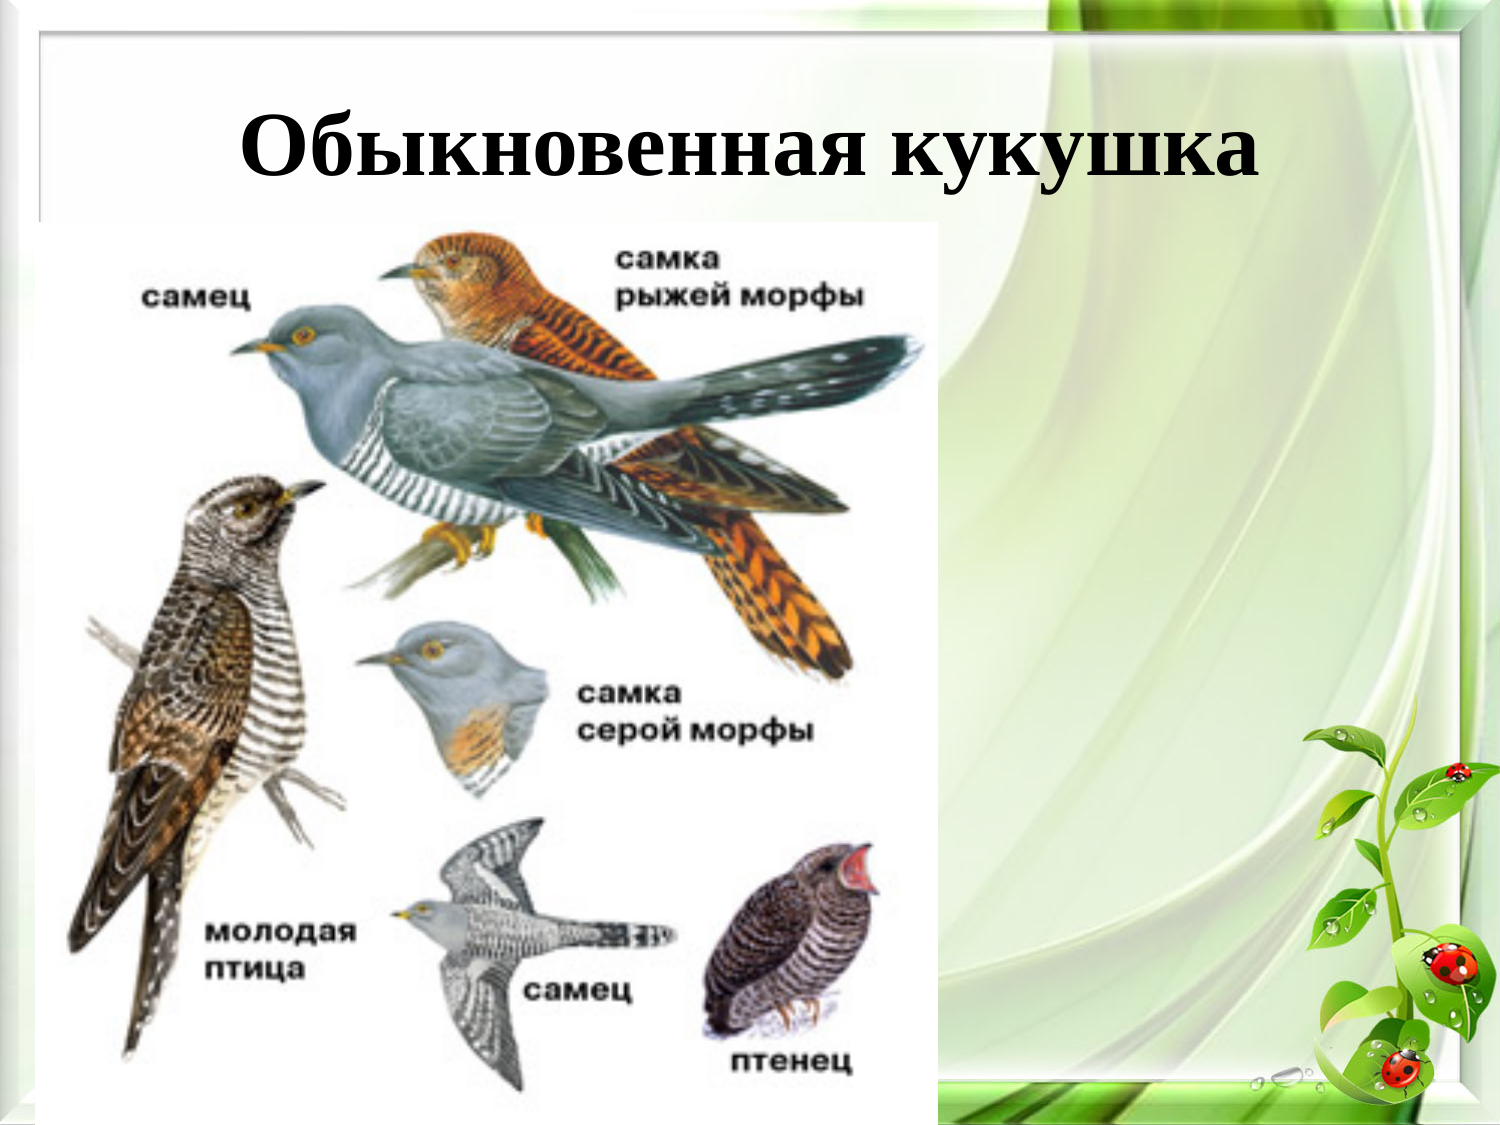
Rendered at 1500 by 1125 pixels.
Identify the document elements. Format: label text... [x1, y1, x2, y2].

title Обыкновенная кукушка [75, 45, 1425, 233]
picture [0, 0, 1500, 1125]
